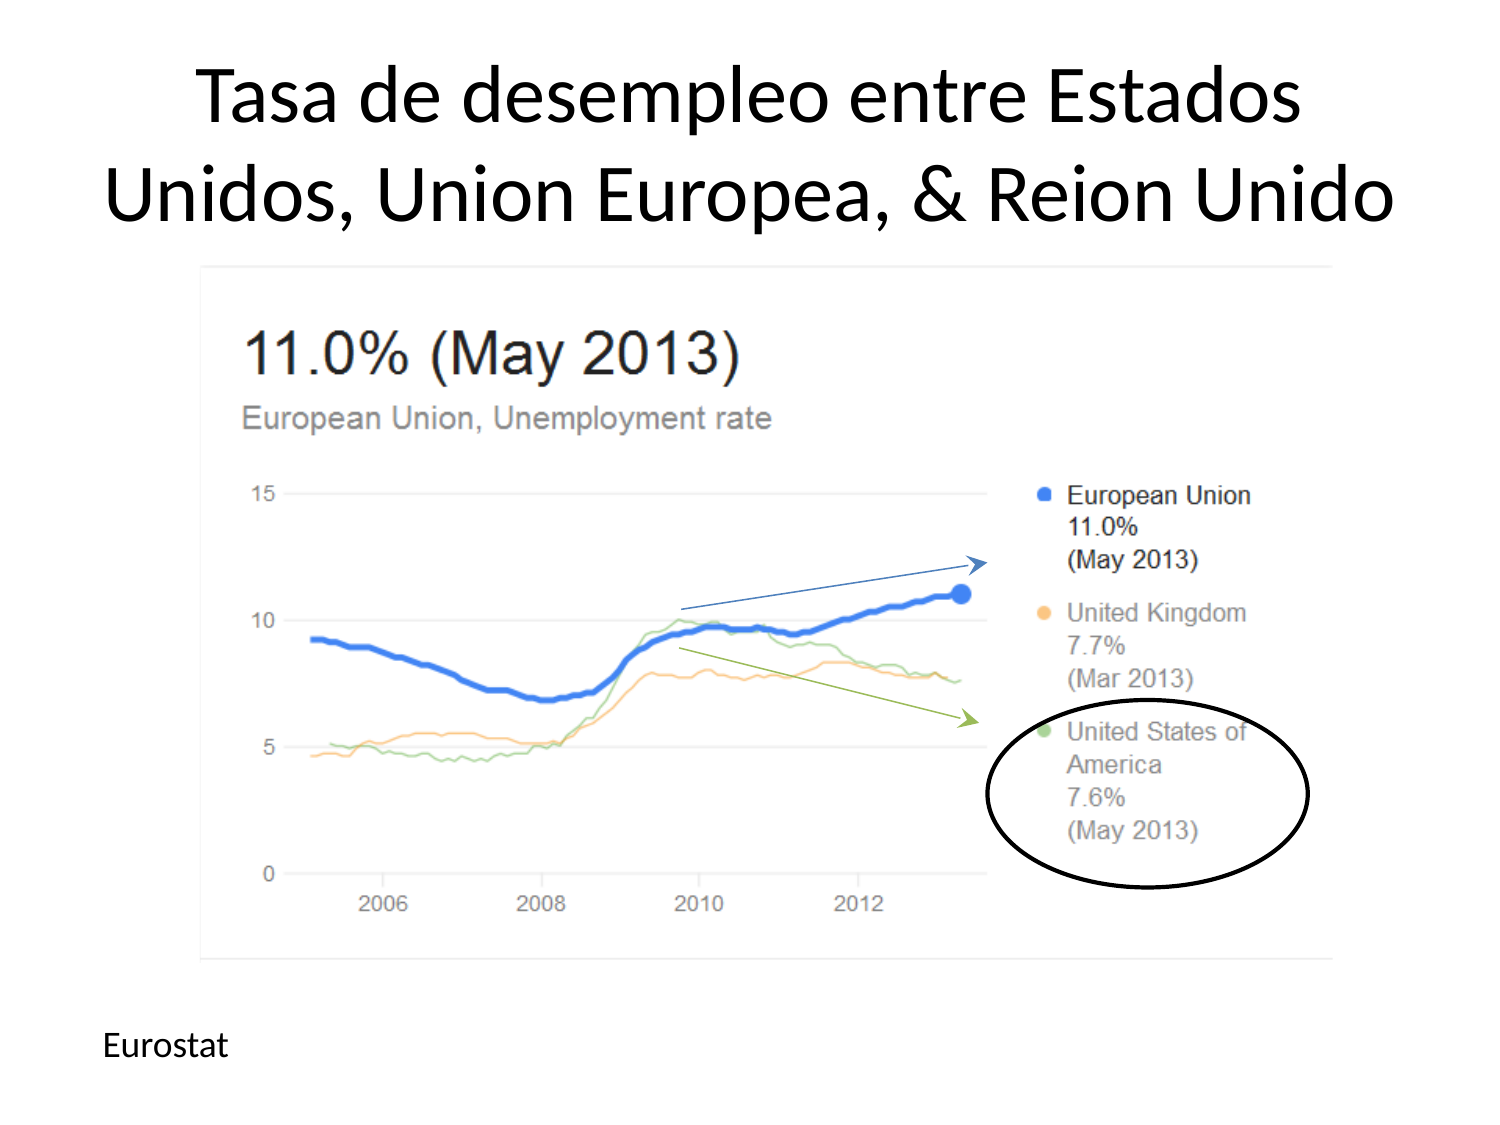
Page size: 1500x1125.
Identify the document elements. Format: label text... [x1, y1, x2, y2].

title Tasa de desempleo entre Estados Unidos, Union Europea, & Reion Unido [75, 45, 1425, 233]
text_box [987, 699, 1308, 888]
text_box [678, 647, 980, 724]
text_box [199, 265, 1333, 963]
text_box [680, 562, 988, 610]
text_box Eurostat [87, 1012, 488, 1075]
